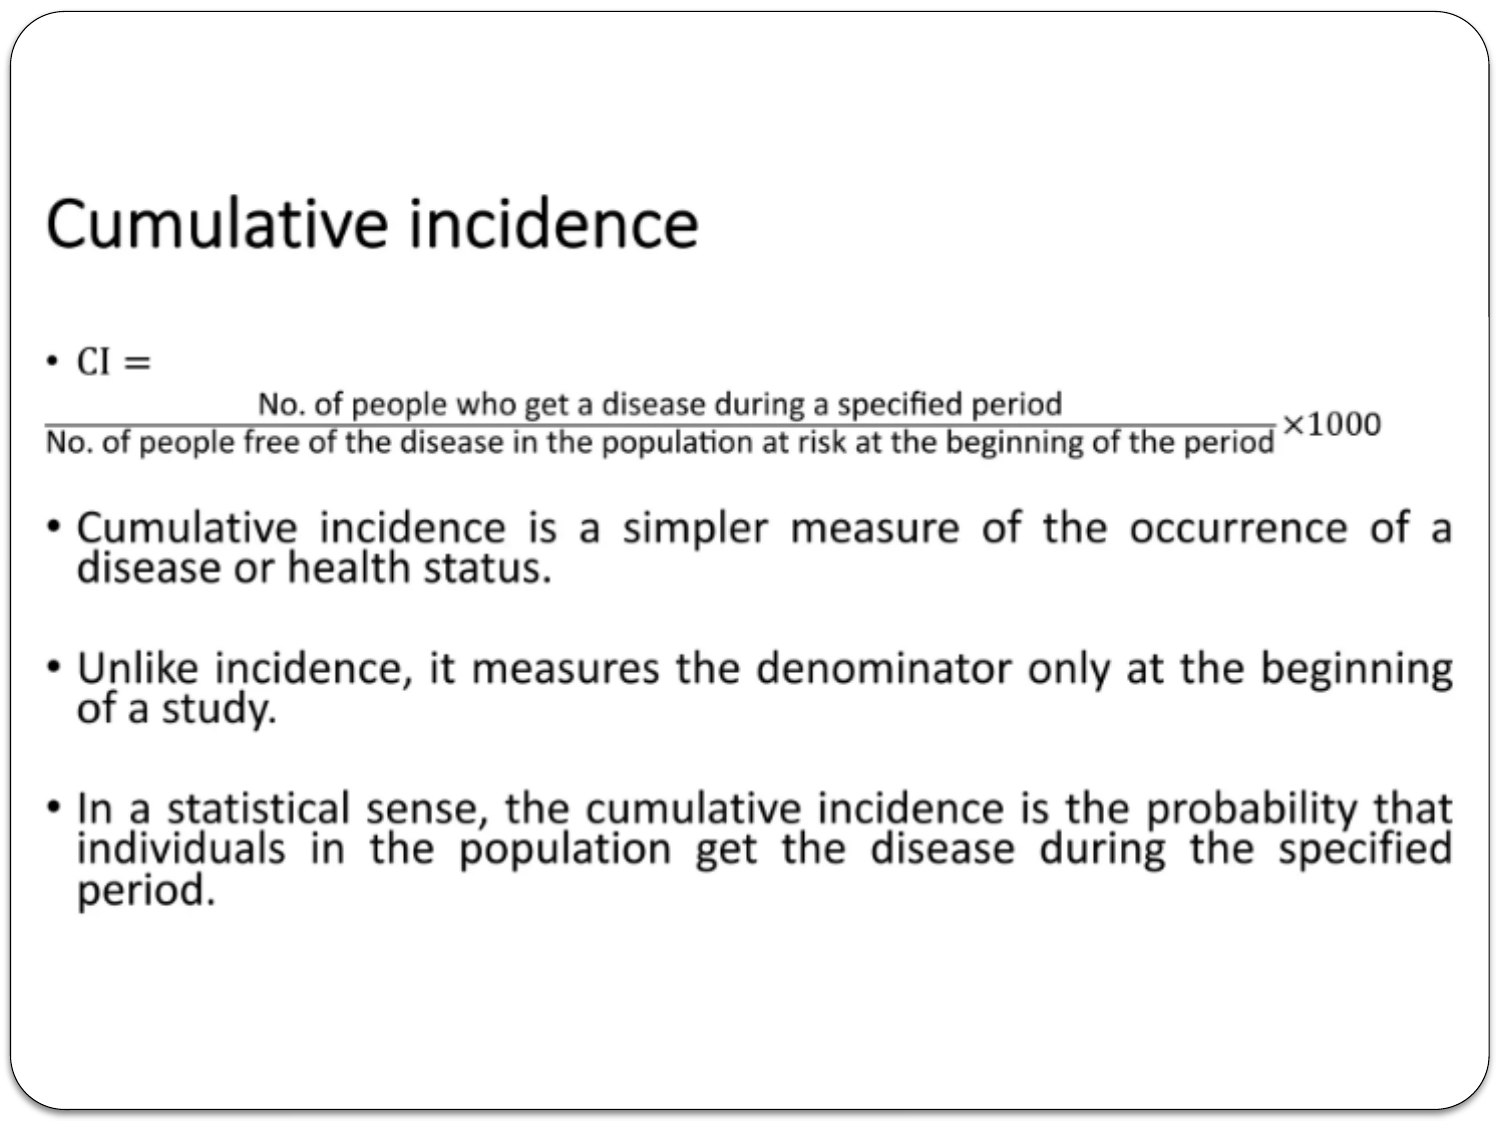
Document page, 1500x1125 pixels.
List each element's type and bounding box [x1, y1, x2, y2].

picture [24, 187, 1476, 938]
